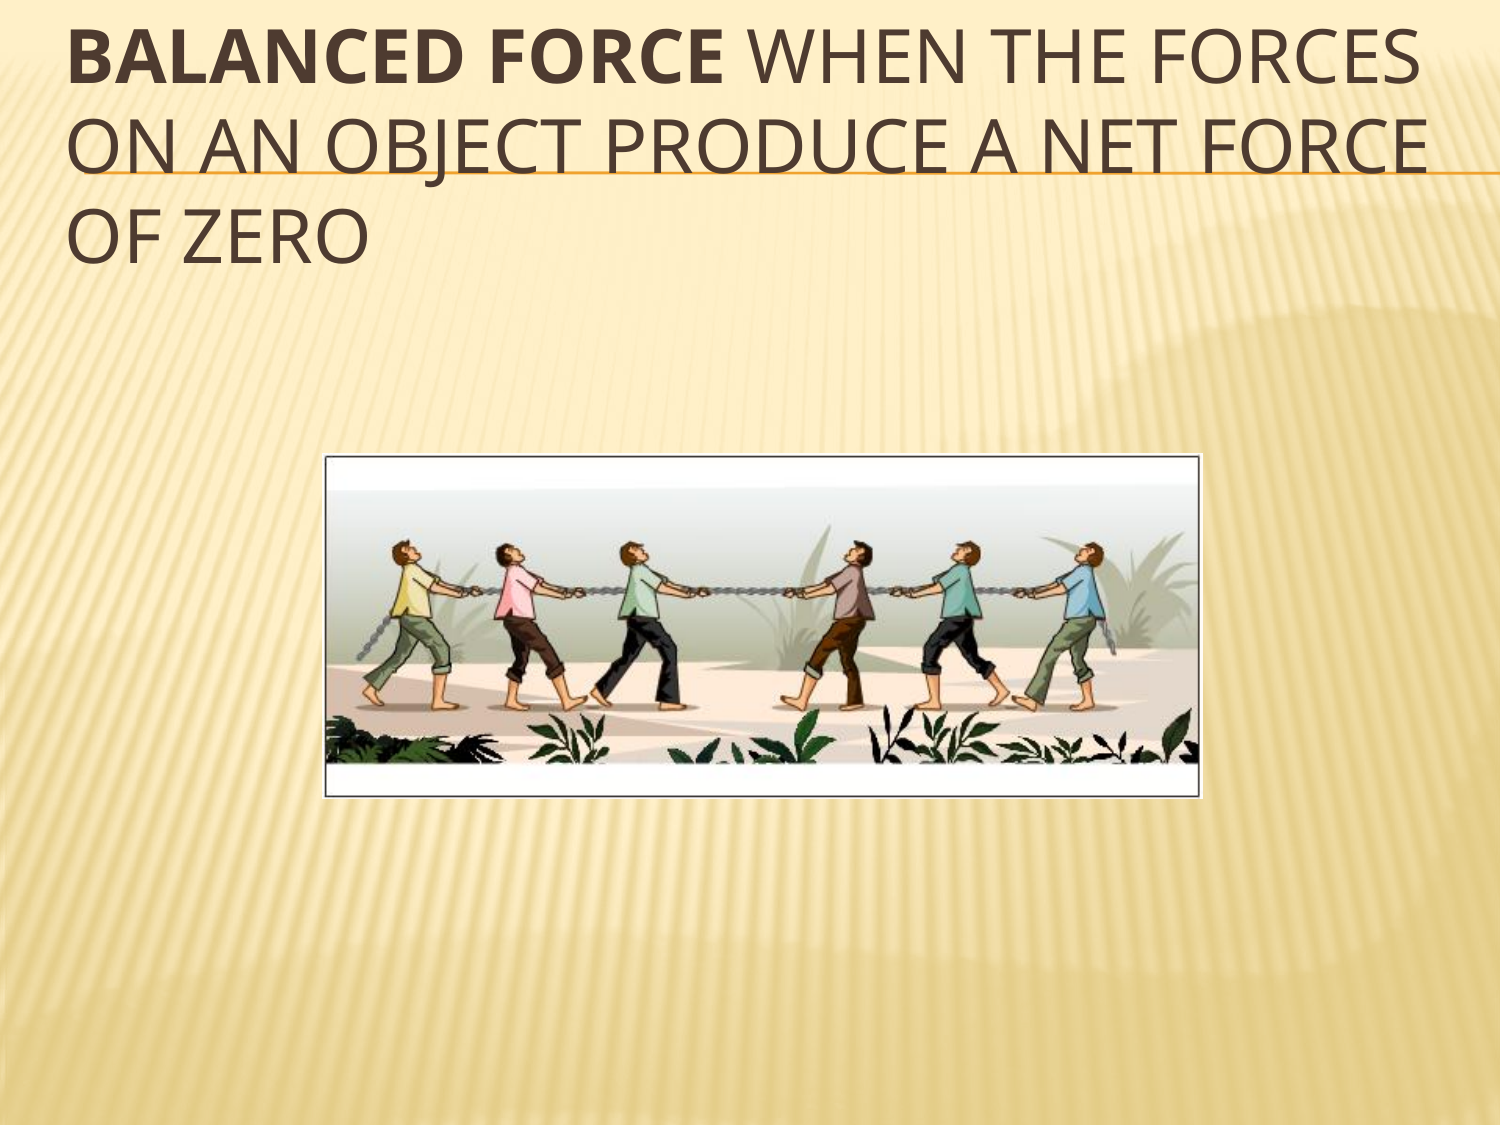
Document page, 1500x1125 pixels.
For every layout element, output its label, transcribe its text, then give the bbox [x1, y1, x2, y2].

title Balanced Force when the forces on an object produce a net force of zero [50, 75, 1475, 213]
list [322, 453, 1203, 800]
